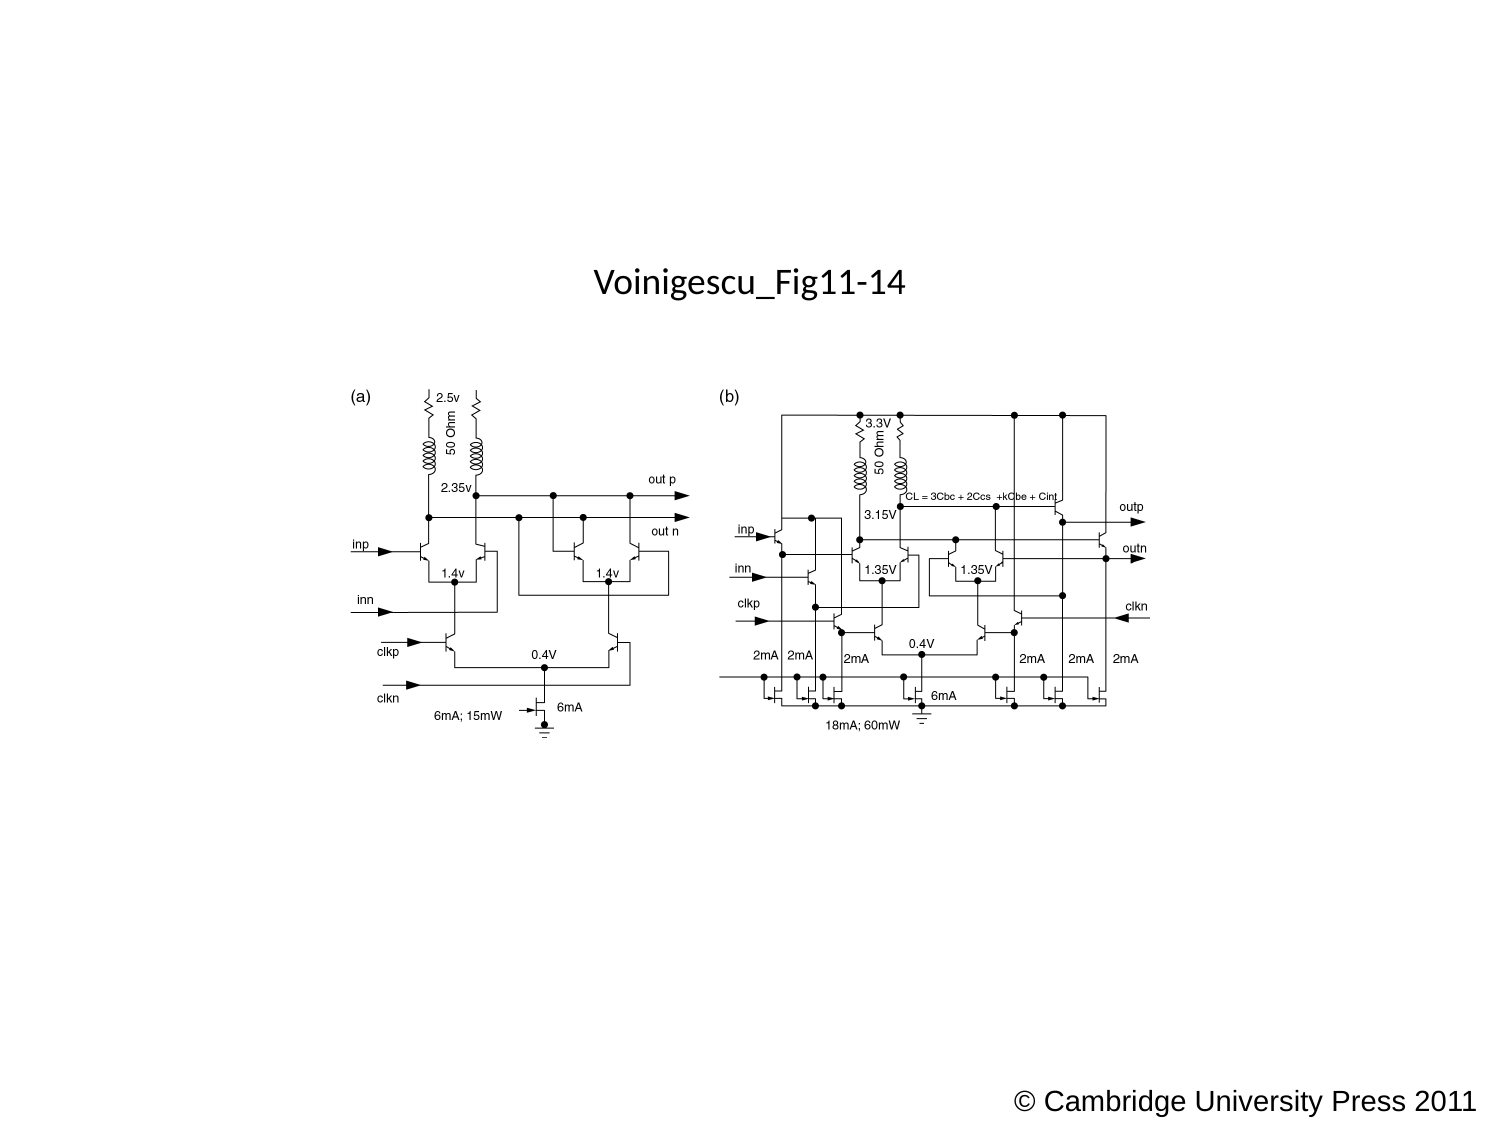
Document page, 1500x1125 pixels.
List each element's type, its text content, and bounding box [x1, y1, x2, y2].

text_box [349, 249, 1150, 738]
text_box © Cambridge University Press 2011 [907, 1074, 1493, 1125]
